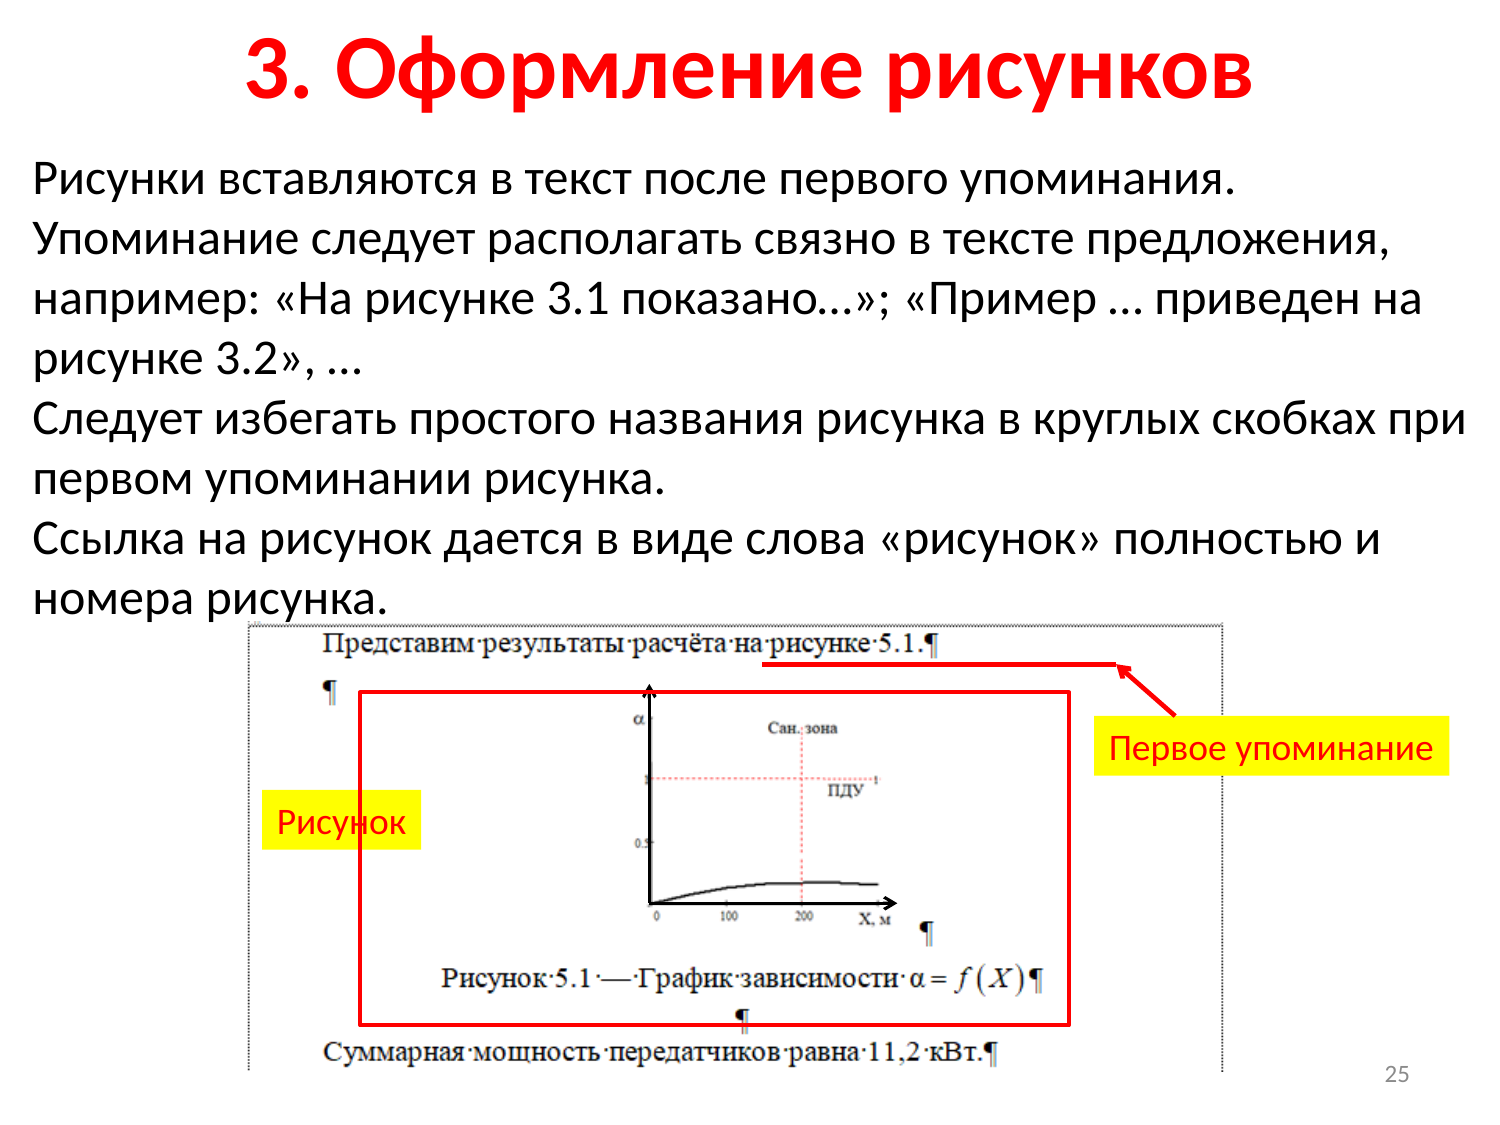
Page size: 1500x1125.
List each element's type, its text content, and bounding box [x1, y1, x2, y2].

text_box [1115, 663, 1176, 717]
picture [241, 621, 1229, 1072]
slide_number 25 [1074, 1042, 1425, 1103]
title 3. Оформление рисунков [0, 0, 1500, 138]
text_box Рисунки вставляются в текст после первого упоминания. Упоминание следует располагать связно в тексте предложения, например: «На рисунке 3.1 показано…»; «Пример … приведен на рисунке 3.2», … Следует избегать простого названия рисунка в круглых скобках при первом упоминании рисунка. Ссылка на рисунок дается в виде слова «рисунок» полностью и номера рисунка. [17, 137, 1483, 632]
text_box Первое упоминание [1232, 715, 1450, 776]
